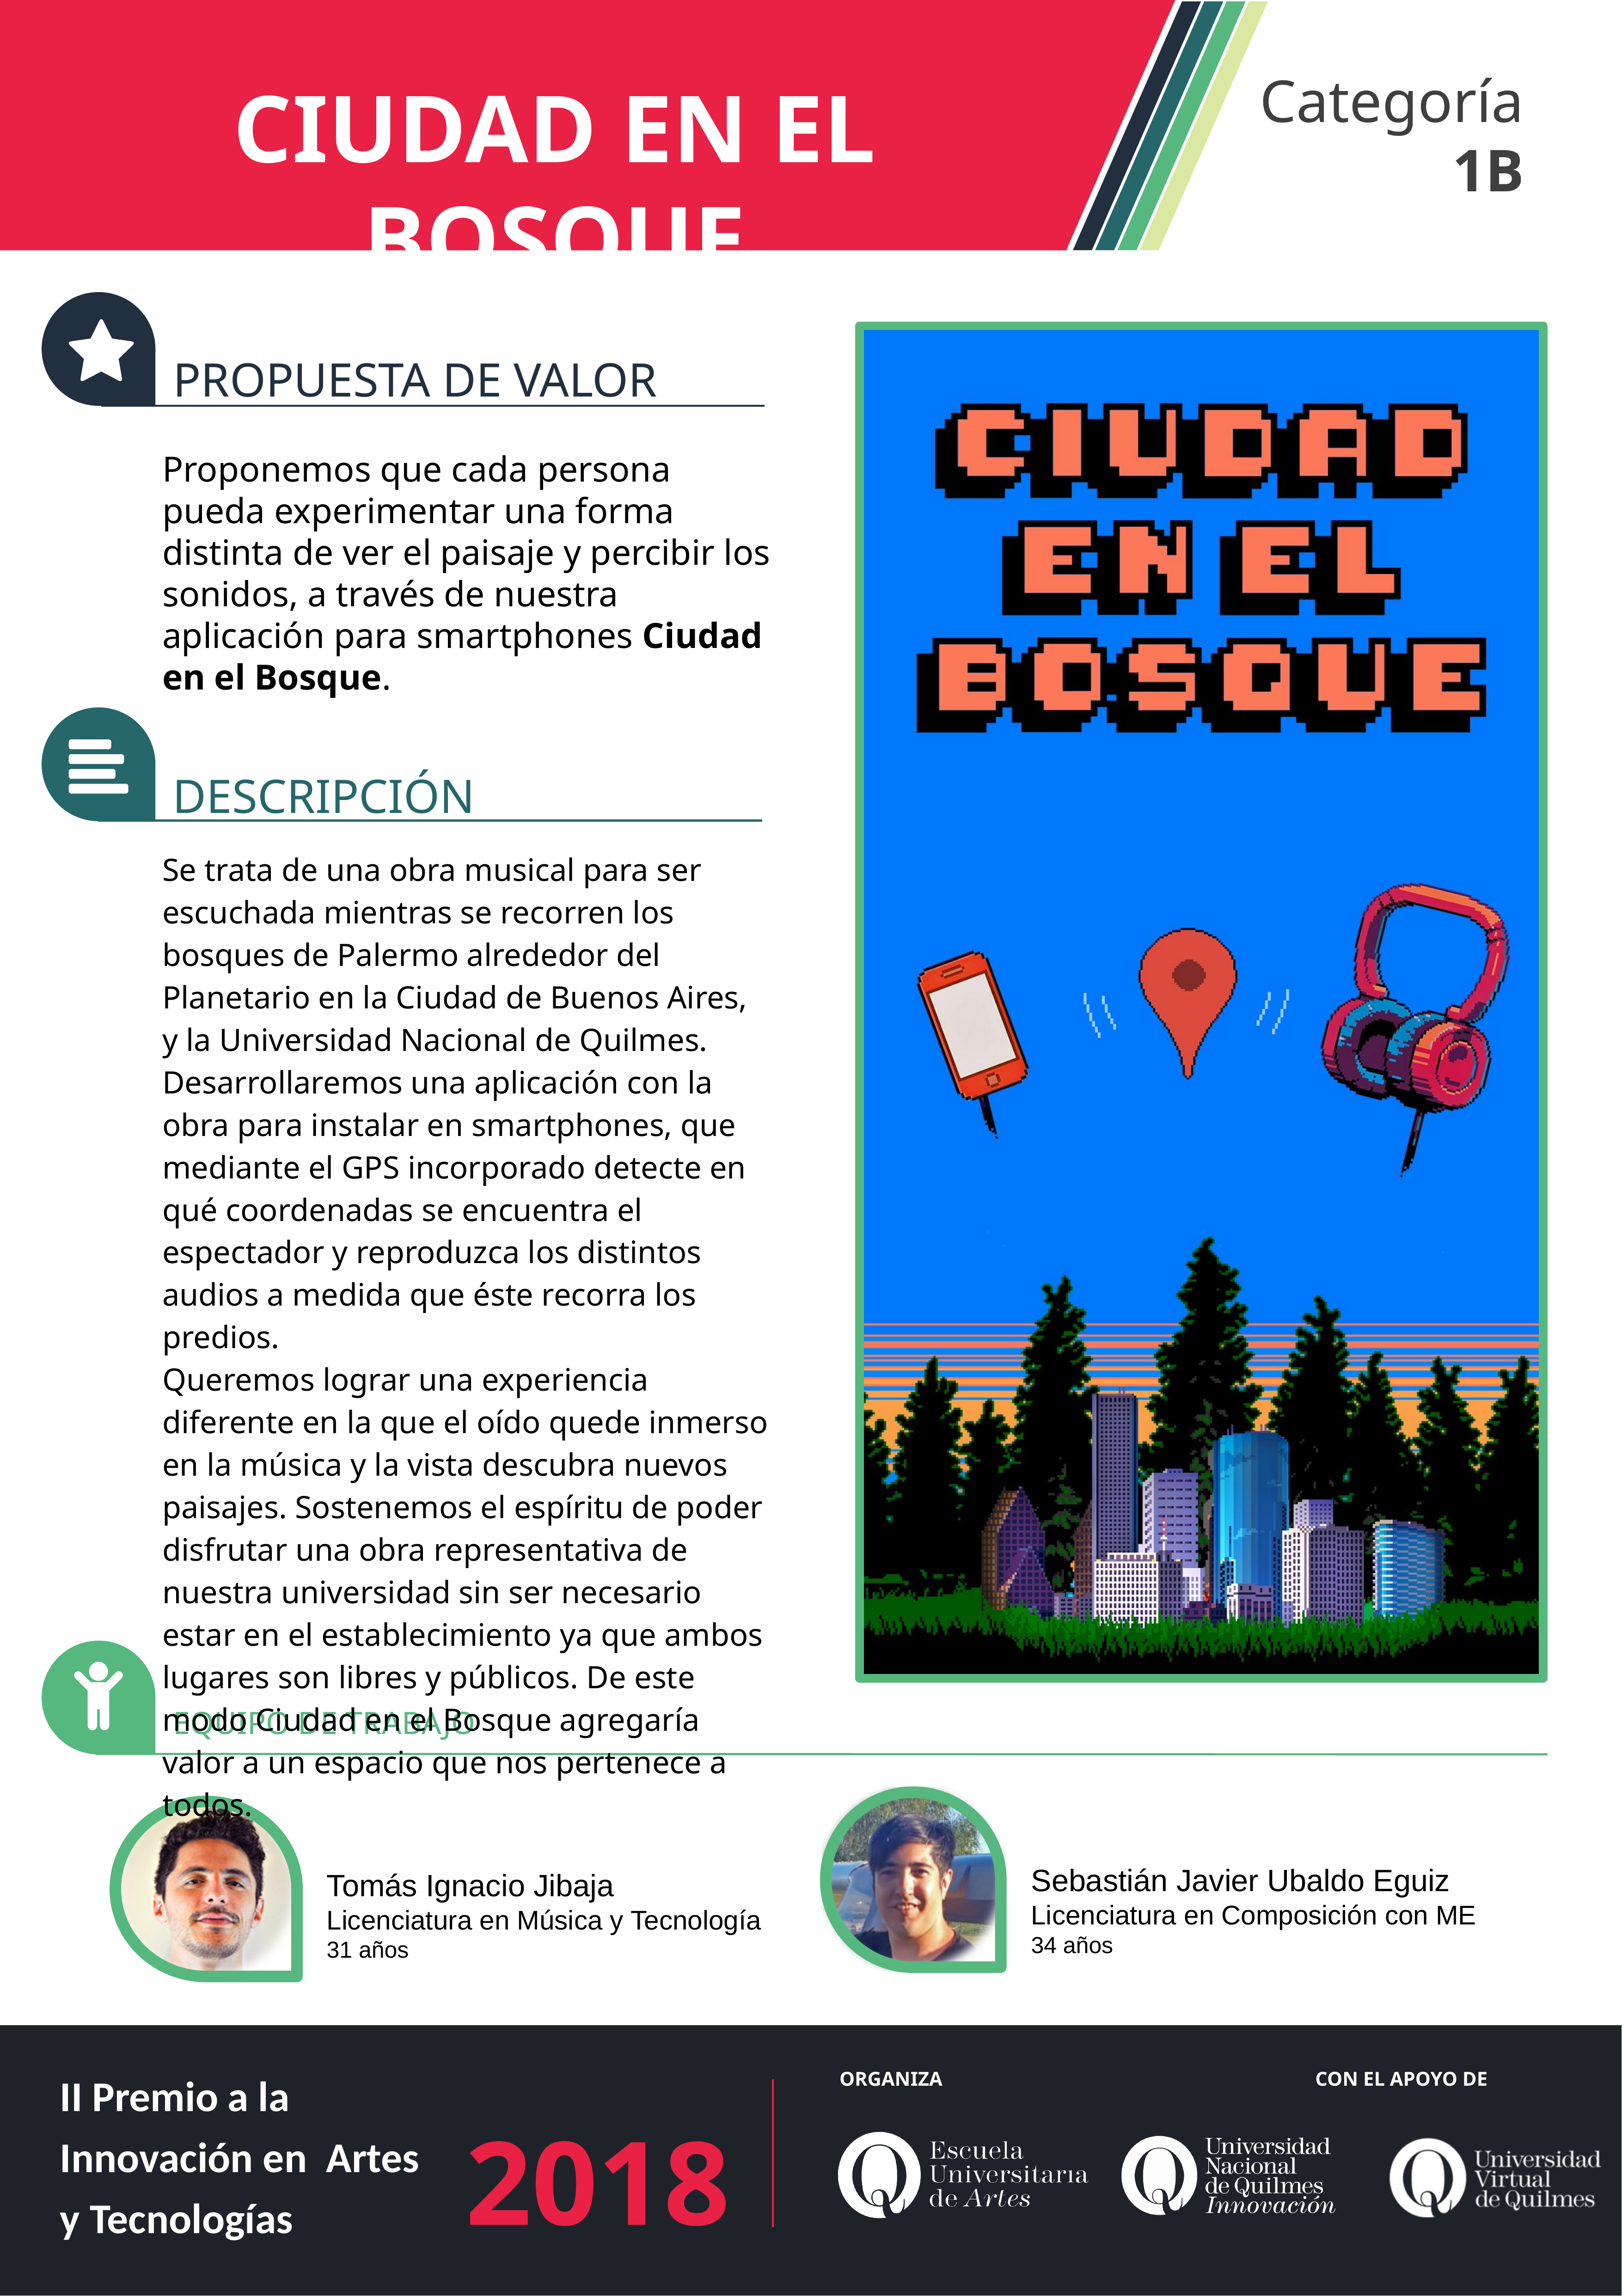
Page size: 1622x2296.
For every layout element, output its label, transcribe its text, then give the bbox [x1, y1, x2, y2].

text_box [68, 739, 111, 750]
picture [827, 2128, 1099, 2222]
text_box Categoría 1B [1271, 61, 1531, 208]
text_box [42, 707, 156, 821]
text_box [68, 783, 129, 794]
text_box DESCRIPCIÓN [165, 763, 754, 808]
text_box Se trata de una obra musical para ser escuchada mientras se recorren los bosques de Palermo alrededor del Planetario en la Ciudad de Buenos Aires, y la Universidad Nacional de Quilmes. Desarrollaremos una aplicación con la obra para instalar en smartphones, que mediante el GPS incorporado detecte en qué coordenadas se encuentra el espectador y reproduzca los distintos audios a medida que éste recorra los predios. Queremos lograr una experiencia diferente en la que el oído quede inmerso en la música y la vista descubra nuevos paisajes. Sostenemos el espíritu de poder disfrutar una obra representativa de nuestra universidad sin ser necesario estar en el establecimiento ya que ambos lugares son libres y públicos. De este modo Ciudad en el Bosque agregaría valor a un espacio que nos pertenece a todos. [155, 841, 778, 1610]
text_box [68, 754, 124, 764]
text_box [0, 0, 1175, 250]
text_box [0, 2025, 1622, 2296]
text_box ORGANIZA [832, 2063, 1174, 2094]
text_box [89, 1661, 108, 1681]
text_box EQUIPO DE TRABAJO [166, 1699, 769, 1744]
text_box [42, 1640, 156, 1754]
text_box II Premio a la Innovación en Artes y Tecnologías [53, 2055, 437, 2247]
text_box [74, 1671, 123, 1730]
text_box 2018 [459, 2078, 778, 2253]
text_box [1072, 1, 1268, 250]
picture [1103, 2117, 1353, 2233]
text_box Proponemos que cada persona pueda experimentar una forma distinta de ver el paisaje y percibir los sonidos, a través de nuestra aplicación para smartphones Ciudad en el Bosque. [155, 444, 778, 661]
text_box [42, 292, 156, 406]
text_box [68, 769, 116, 779]
text_box Sebastián Javier Ubaldo Eguiz Licenciatura en Composición con ME 34 años [1024, 1857, 1507, 1977]
text_box [68, 319, 134, 381]
text_box CON EL APOYO DE [1233, 2063, 1575, 2094]
picture [863, 330, 1539, 1674]
picture [1378, 2133, 1622, 2221]
picture [821, 1787, 1007, 1972]
text_box PROPUESTA DE VALOR [166, 347, 769, 392]
text_box Tomás Ignacio Jibaja Licenciatura en Música y Tecnología 31 años [319, 1862, 792, 1981]
picture [110, 1797, 303, 1983]
